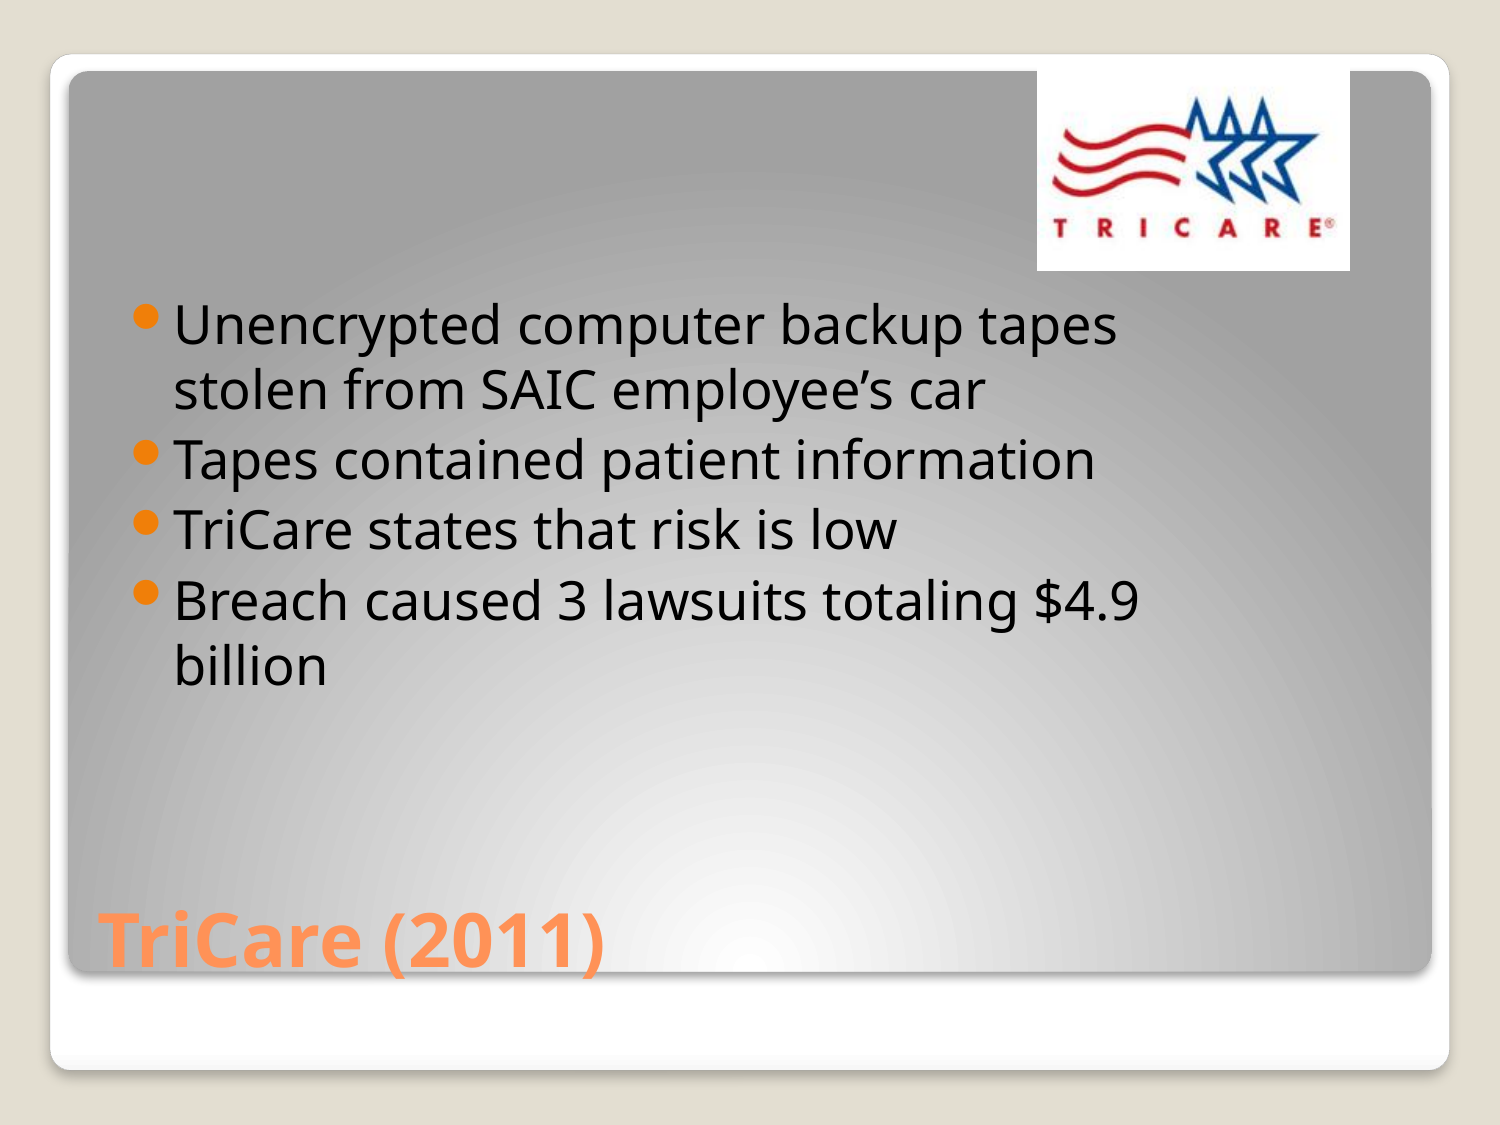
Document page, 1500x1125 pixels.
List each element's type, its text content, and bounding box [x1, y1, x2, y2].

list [1037, 62, 1351, 271]
list Unencrypted computer backup tapes stolen from SAIC employee’s car Tapes contained patient information TriCare states that risk is low Breach caused 3 lawsuits totaling $4.9 billion [99, 275, 1283, 888]
title TriCare (2011) [82, 817, 1425, 991]
